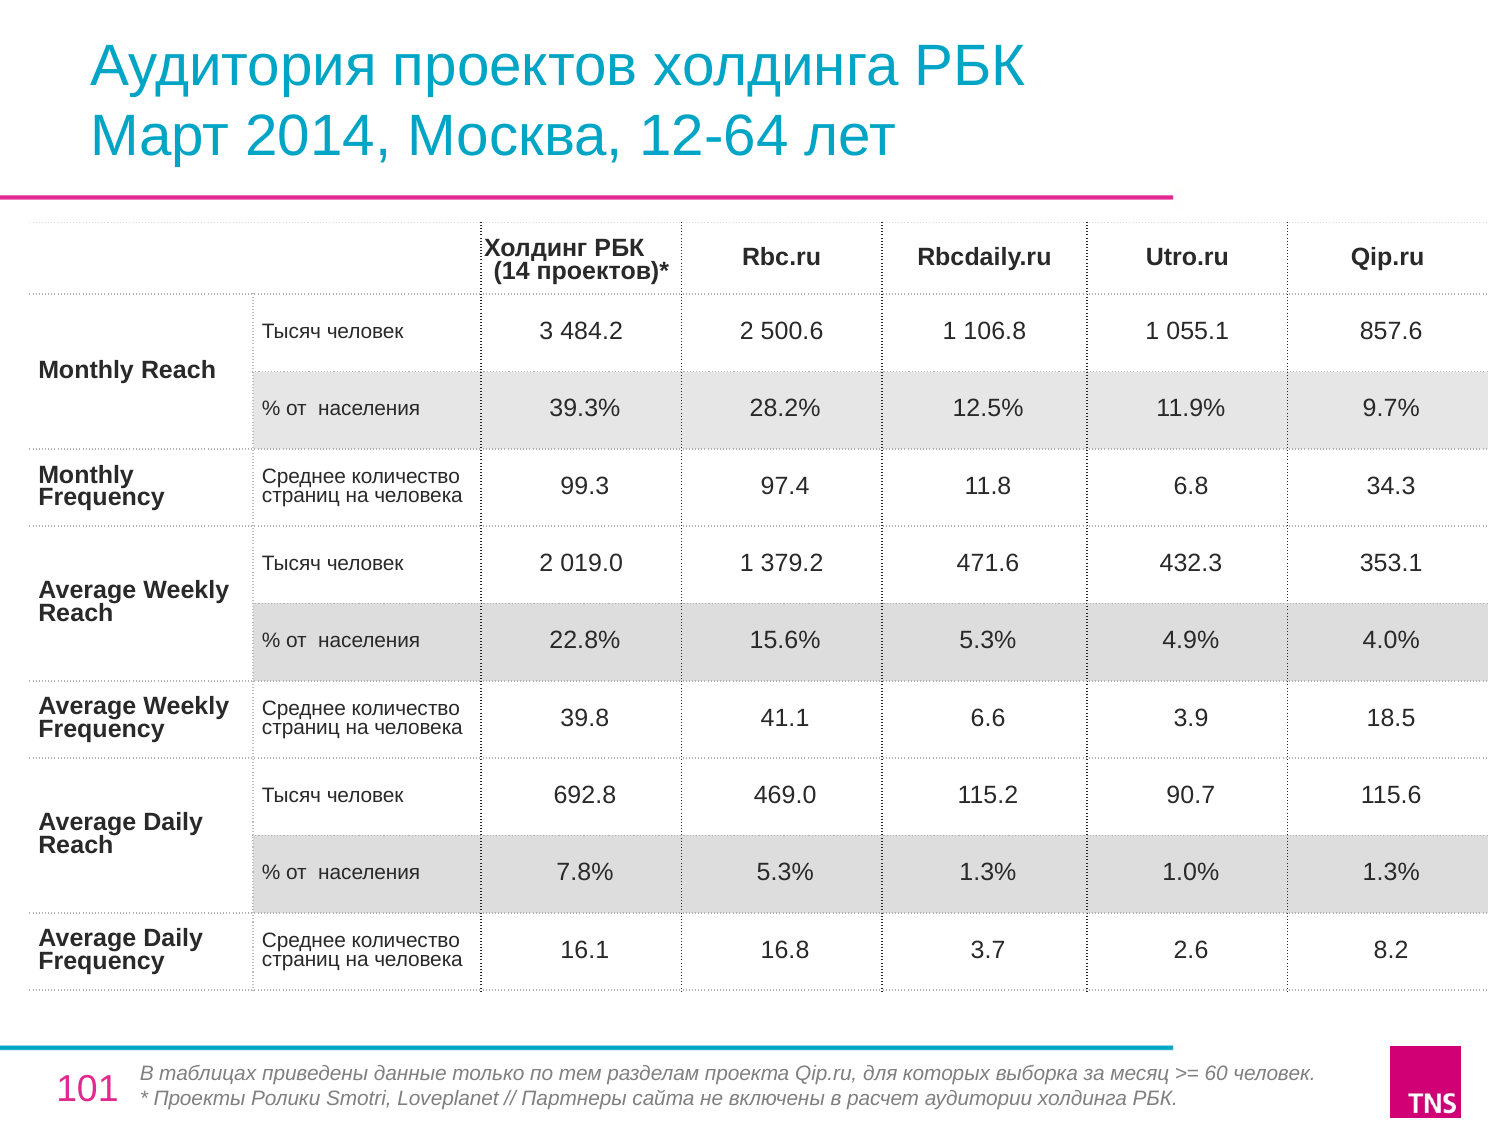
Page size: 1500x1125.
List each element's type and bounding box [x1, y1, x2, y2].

title [74, 8, 1476, 187]
picture [0, 0, 1500, 1125]
text_box [124, 1052, 1463, 1117]
slide_number [40, 1055, 392, 1125]
table_cell [29, 294, 1488, 990]
table_header [29, 223, 1488, 294]
